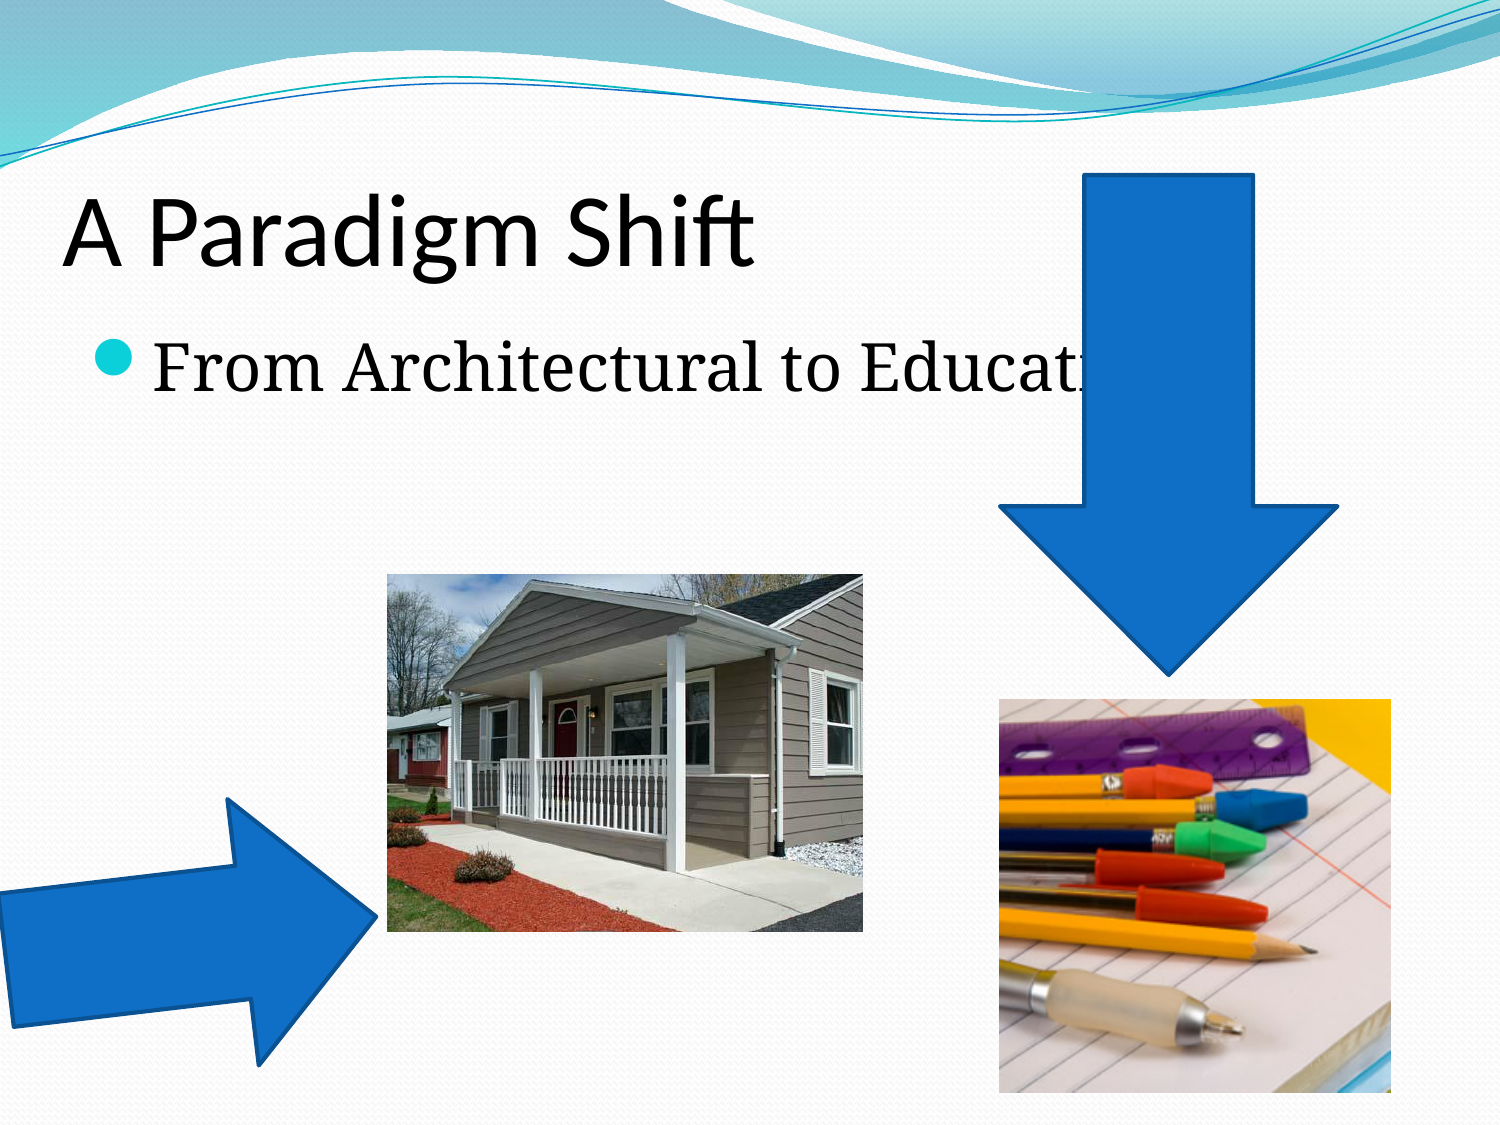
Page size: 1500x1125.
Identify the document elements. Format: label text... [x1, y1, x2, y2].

text_box [998, 172, 1340, 678]
title A Paradigm Shift [62, 99, 1413, 288]
picture [387, 574, 863, 932]
list From Architectural to Education [75, 317, 1425, 1038]
picture [999, 699, 1391, 1093]
text_box [0, 797, 379, 1068]
